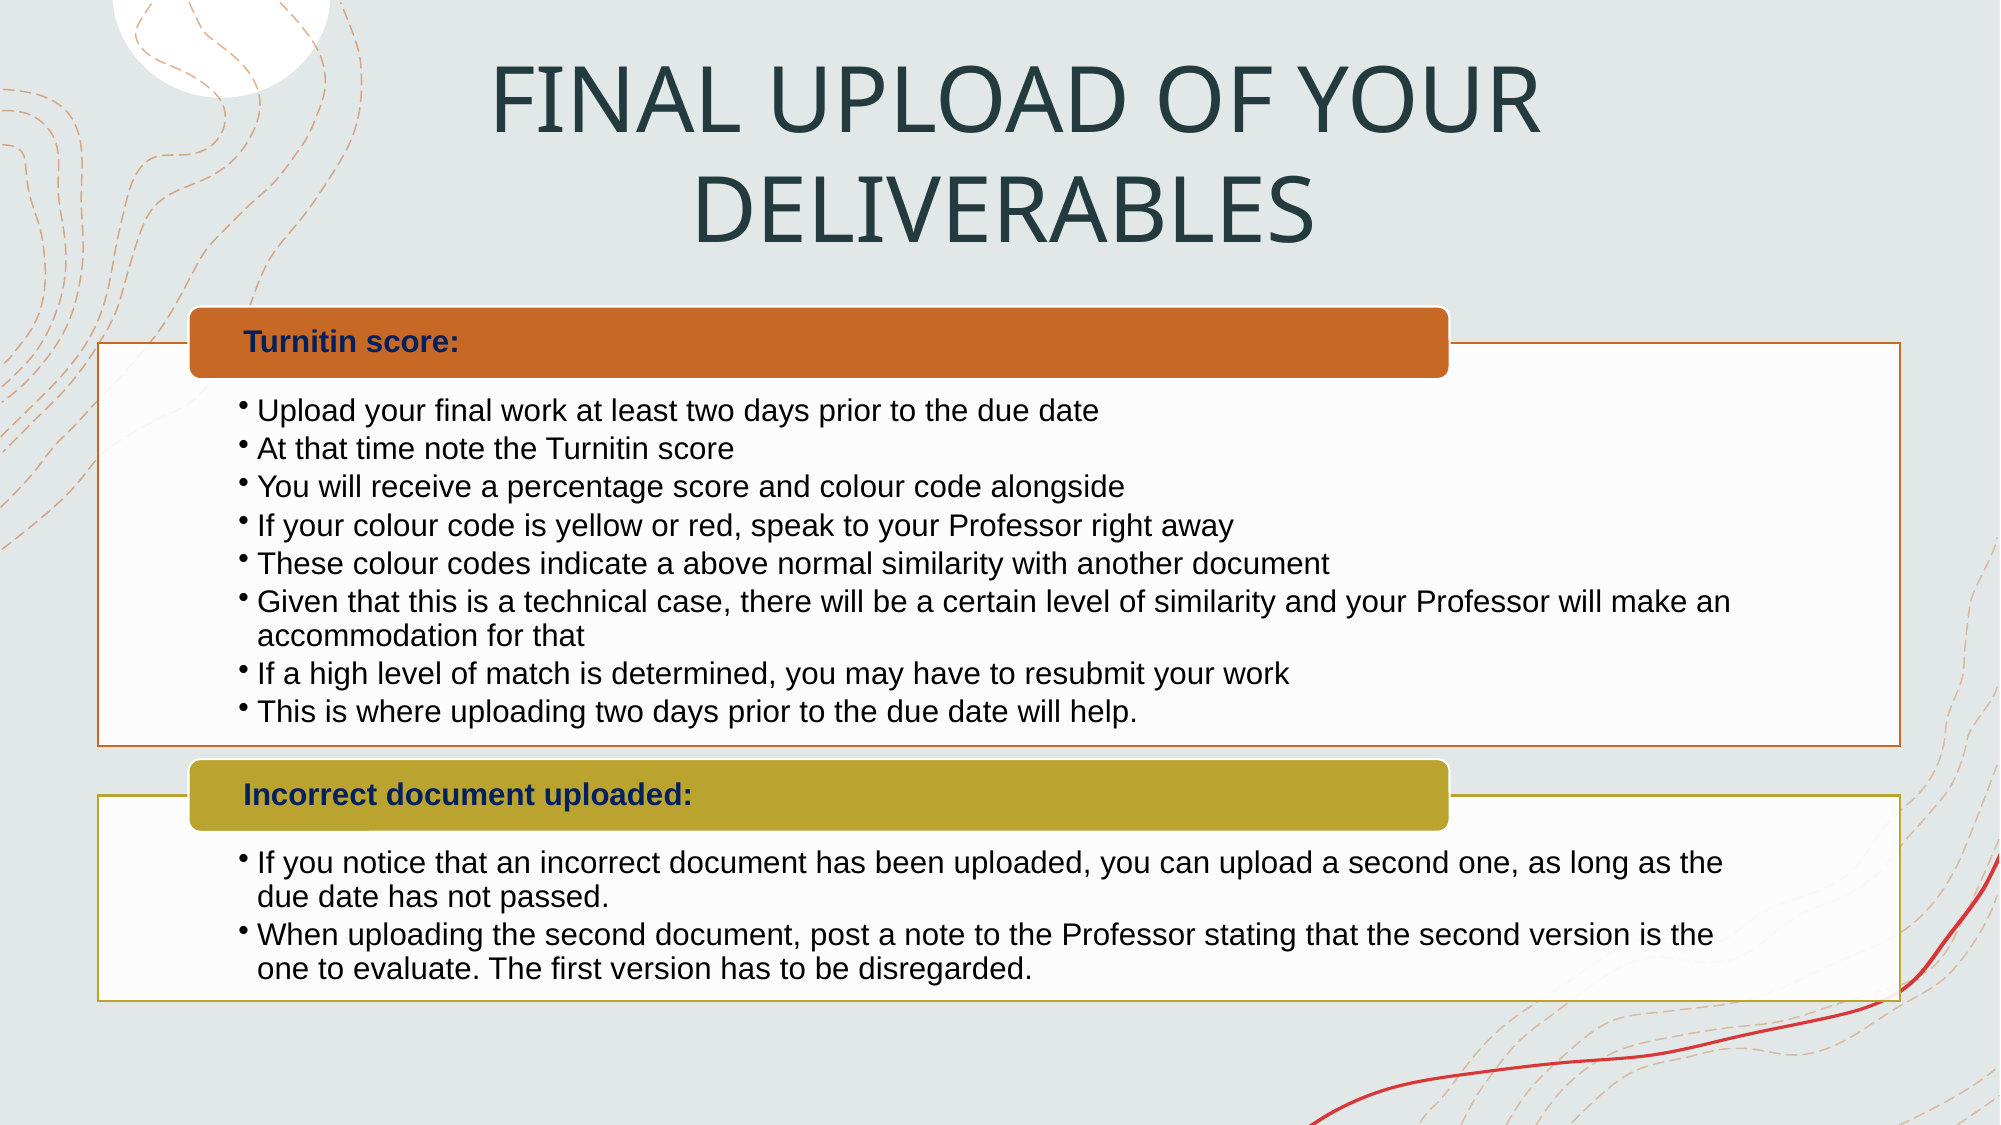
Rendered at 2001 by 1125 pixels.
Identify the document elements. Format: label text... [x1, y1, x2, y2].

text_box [1308, 537, 2000, 1125]
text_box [0, 0, 362, 550]
text_box [362, 0, 2000, 537]
title FINAL UPLOAD OF YOUR DELIVERABLES [362, 27, 1835, 274]
text_box [0, 550, 1308, 1125]
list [98, 302, 1900, 1005]
